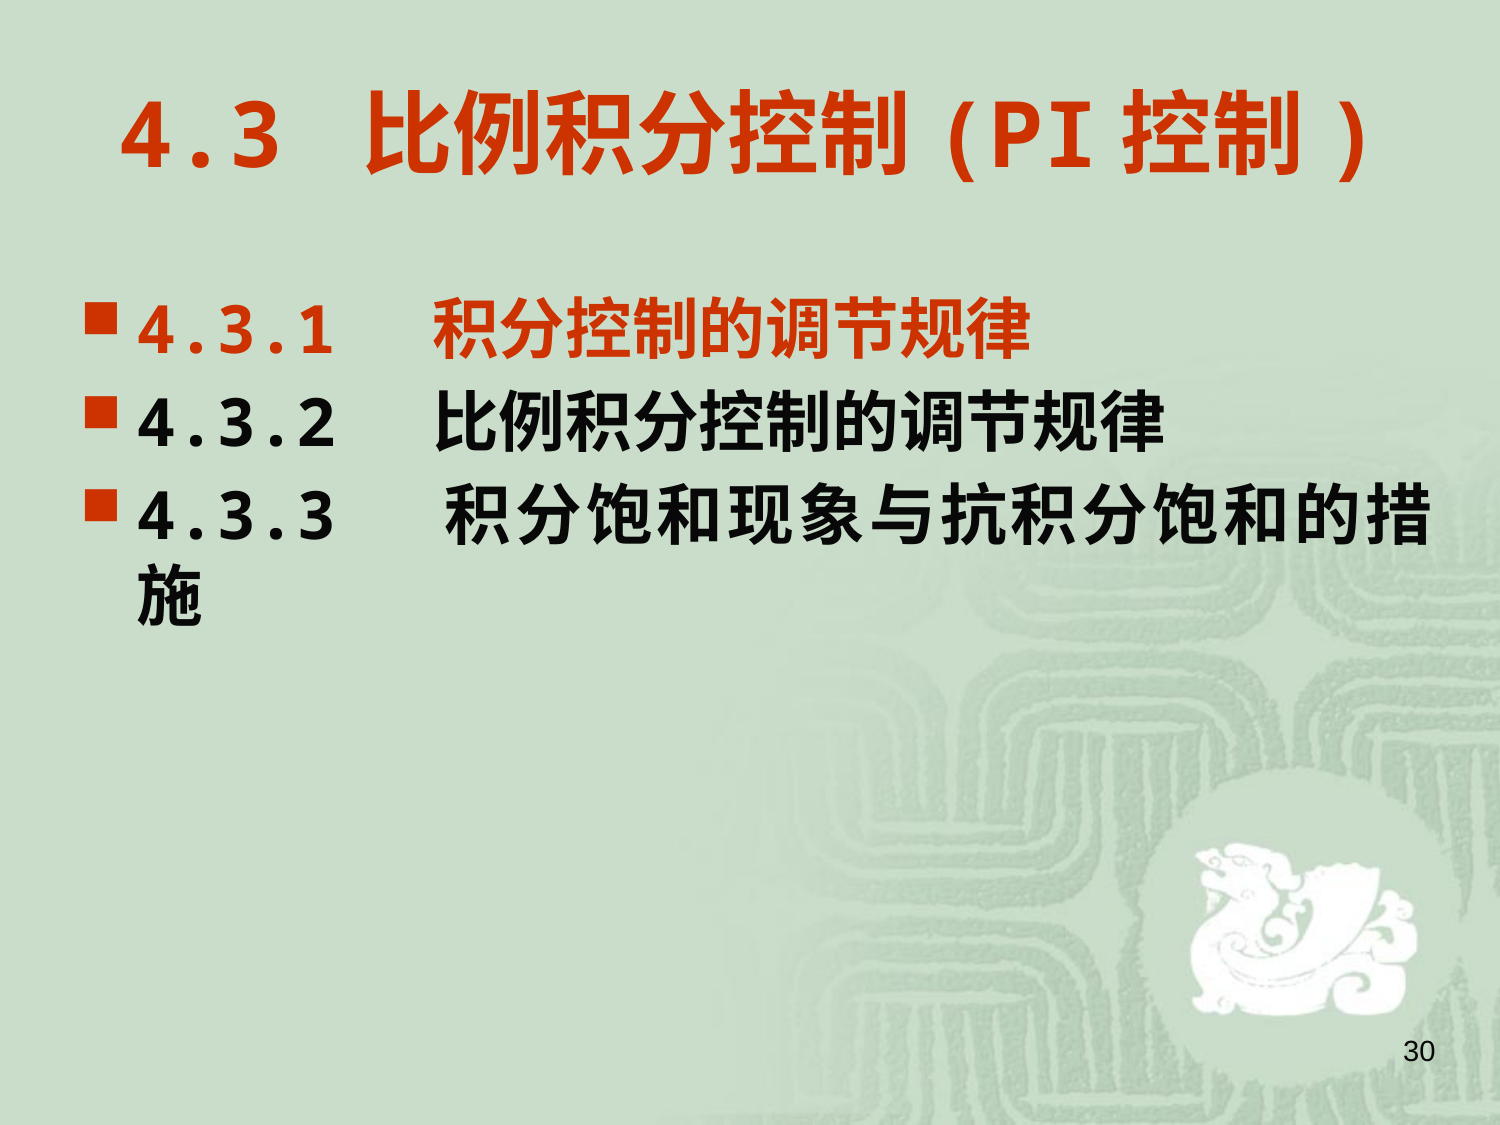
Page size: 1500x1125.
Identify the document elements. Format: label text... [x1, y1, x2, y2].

slide_number 30 [1074, 1024, 1451, 1103]
title 4.3 比例积分控制(PI控制) [49, 37, 1451, 225]
list 4.3.1 积分控制的调节规律 4.3.2 比例积分控制的调节规律 4.3.3 积分饱和现象与抗积分饱和的措施 [64, 279, 1447, 989]
picture [0, 0, 1500, 1125]
